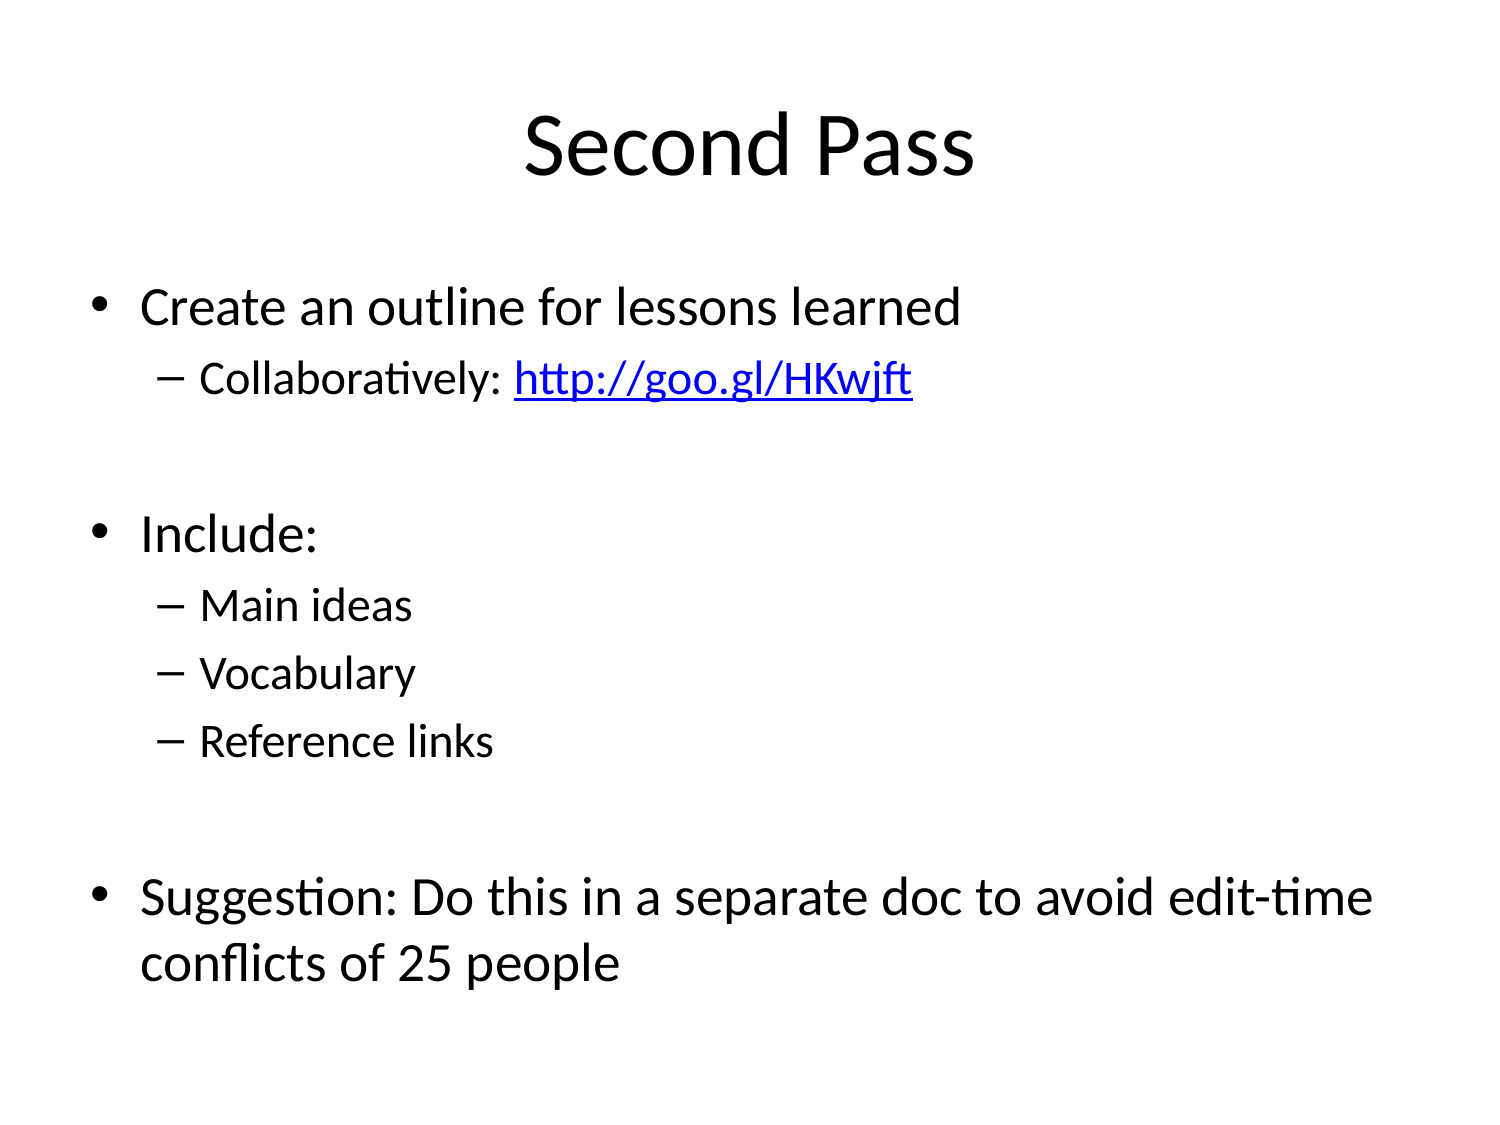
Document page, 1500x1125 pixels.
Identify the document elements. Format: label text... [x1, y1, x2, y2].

title Second Pass [75, 45, 1425, 233]
list Create an outline for lessons learned Collaboratively: http://goo.gl/HKwjft Include: Main ideas Vocabulary Reference links Suggestion: Do this in a separate doc to avoid edit-time conflicts of 25 people [75, 262, 1425, 1005]
